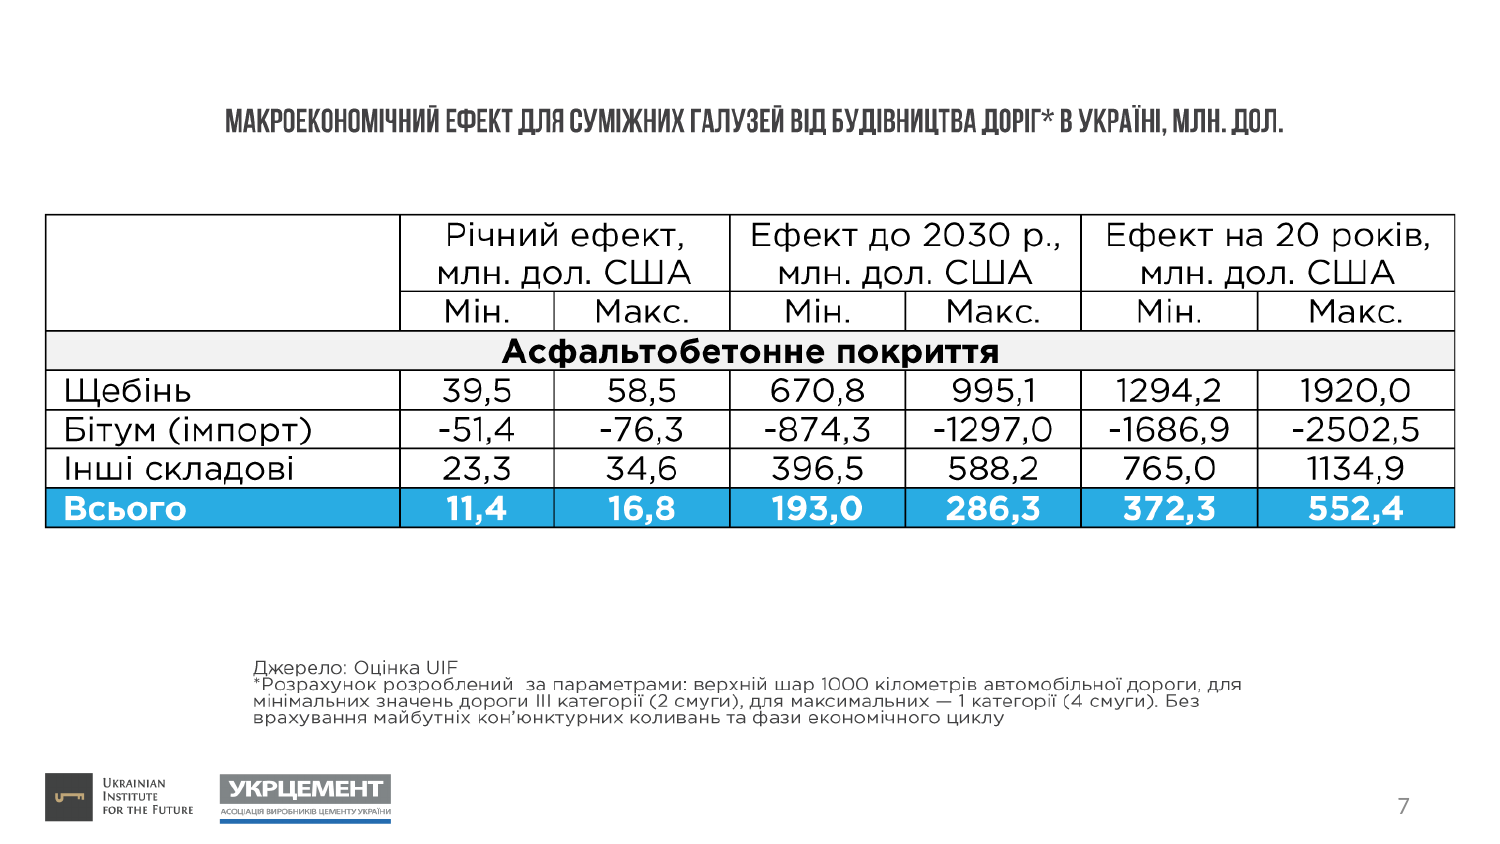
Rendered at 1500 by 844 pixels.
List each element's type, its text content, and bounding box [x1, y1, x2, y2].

picture [0, 0, 1500, 827]
slide_number 7 [1074, 791, 1425, 827]
